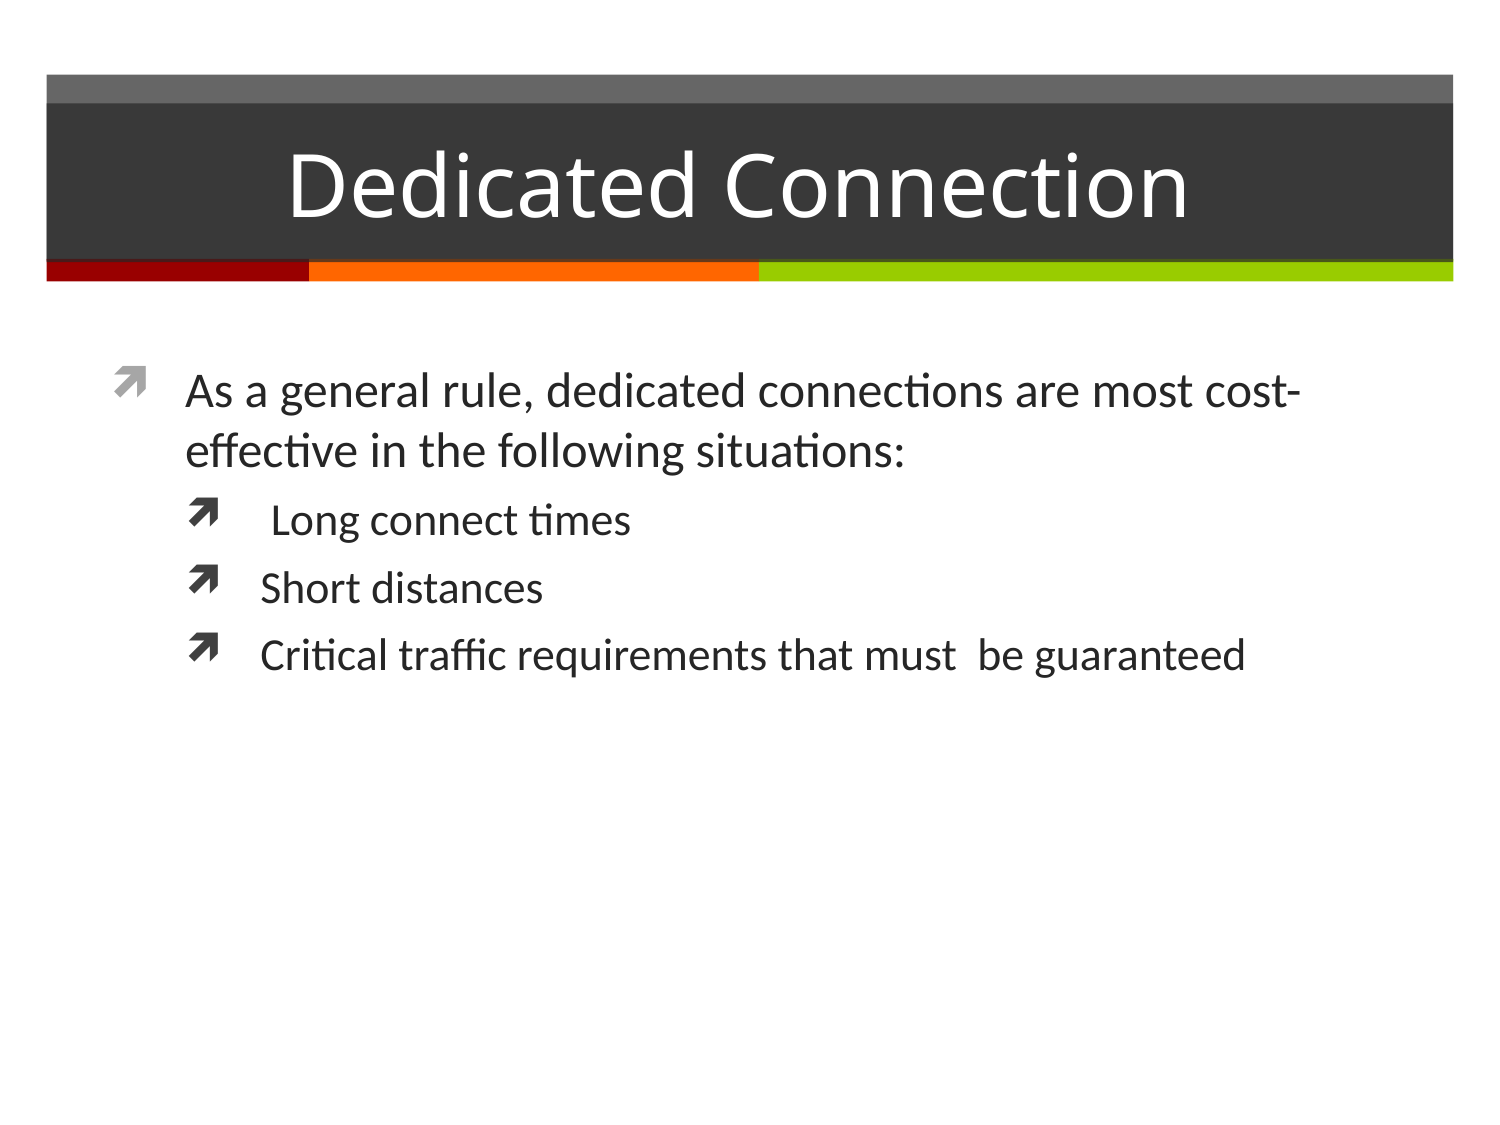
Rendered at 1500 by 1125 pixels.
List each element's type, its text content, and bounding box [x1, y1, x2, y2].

title Dedicated Connection [46, 103, 1454, 263]
list As a general rule, dedicated connections are most cost-effective in the following situations: Long connect times Short distances Critical traffic requirements that must be guaranteed [95, 350, 1454, 1005]
